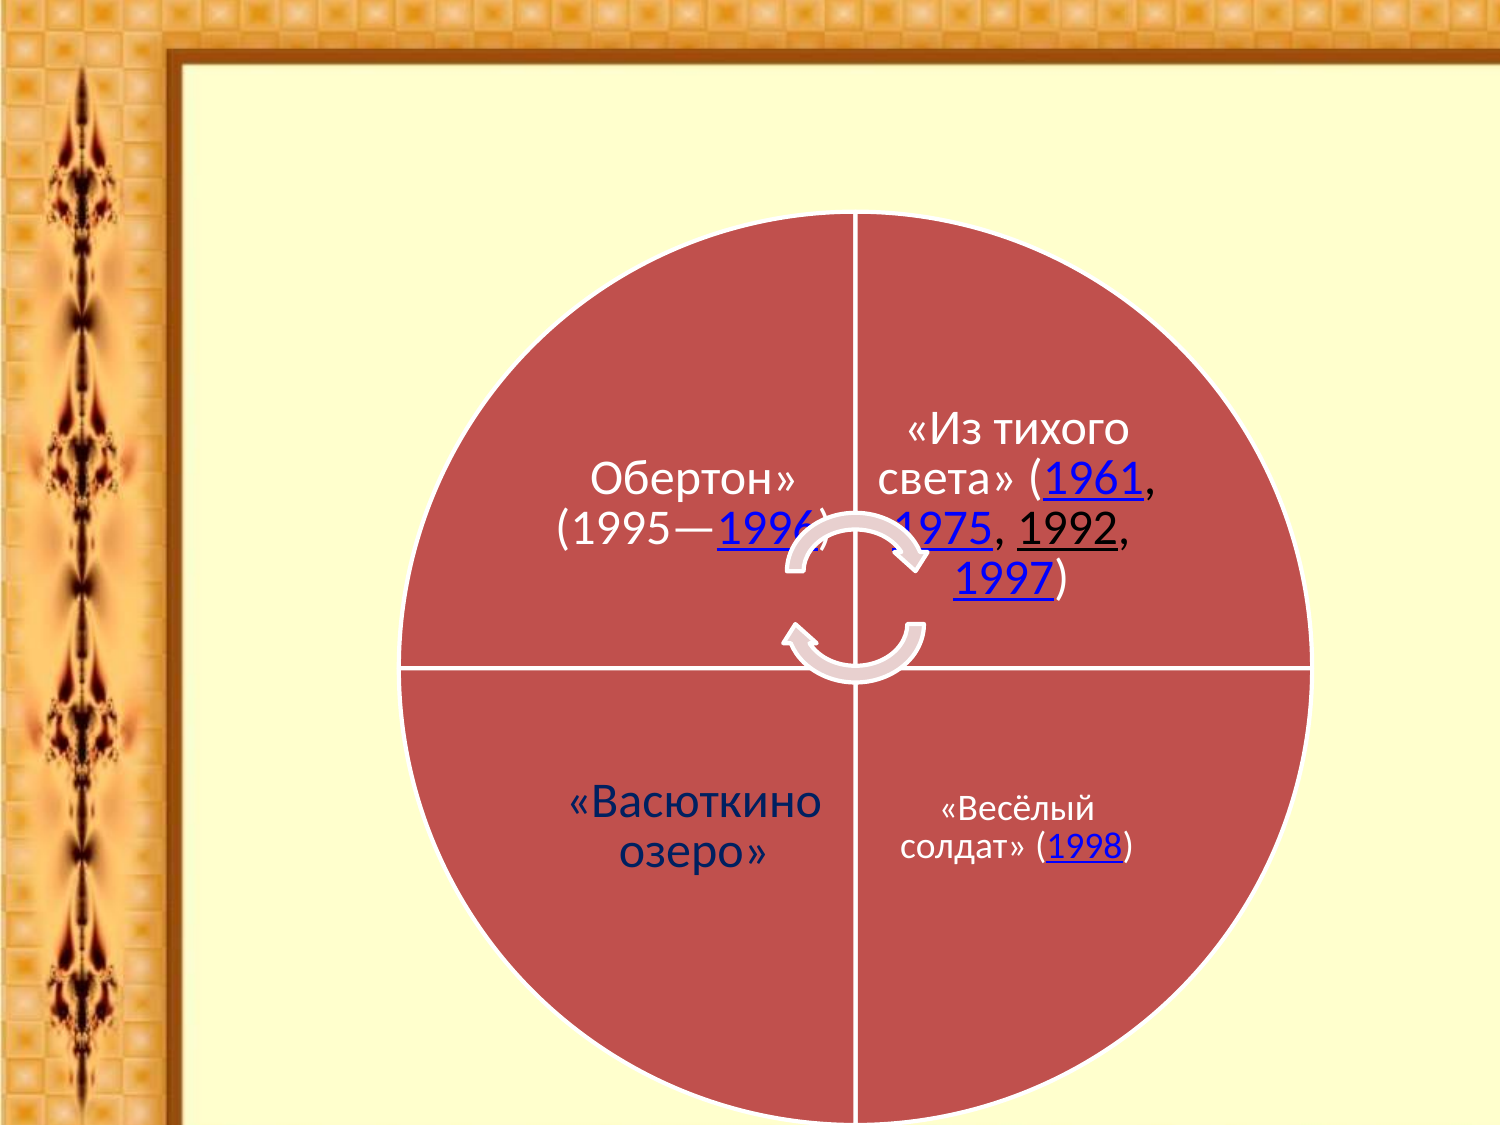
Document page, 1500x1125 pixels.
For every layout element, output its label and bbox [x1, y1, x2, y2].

picture [0, 0, 1500, 1125]
text_box [187, 70, 1500, 1125]
